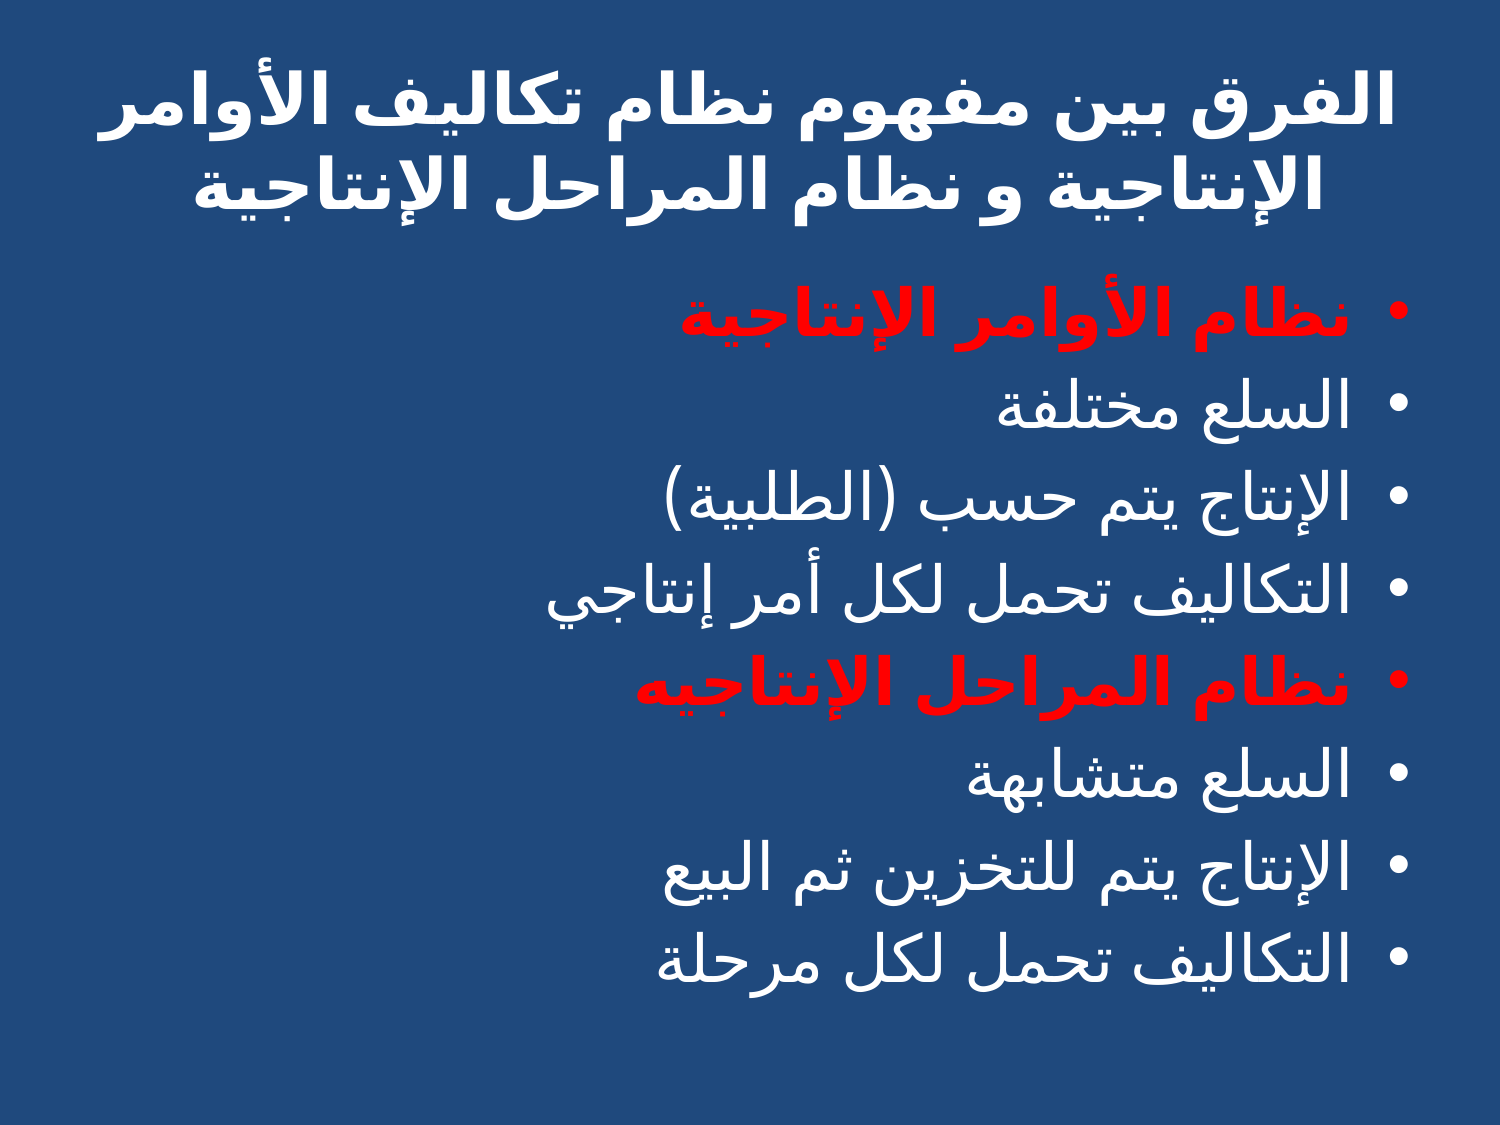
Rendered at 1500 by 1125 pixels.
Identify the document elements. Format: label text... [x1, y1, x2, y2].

list نظام الأوامر الإنتاجية السلع مختلفة الإنتاج يتم حسب (الطلبية) التكاليف تحمل لكل أمر إنتاجي نظام المراحل الإنتاجيه السلع متشابهة الإنتاج يتم للتخزين ثم البيع التكاليف تحمل لكل مرحلة [75, 262, 1425, 1005]
title الفرق بين مفهوم نظام تكاليف الأوامر الإنتاجية و نظام المراحل الإنتاجية [75, 45, 1425, 233]
